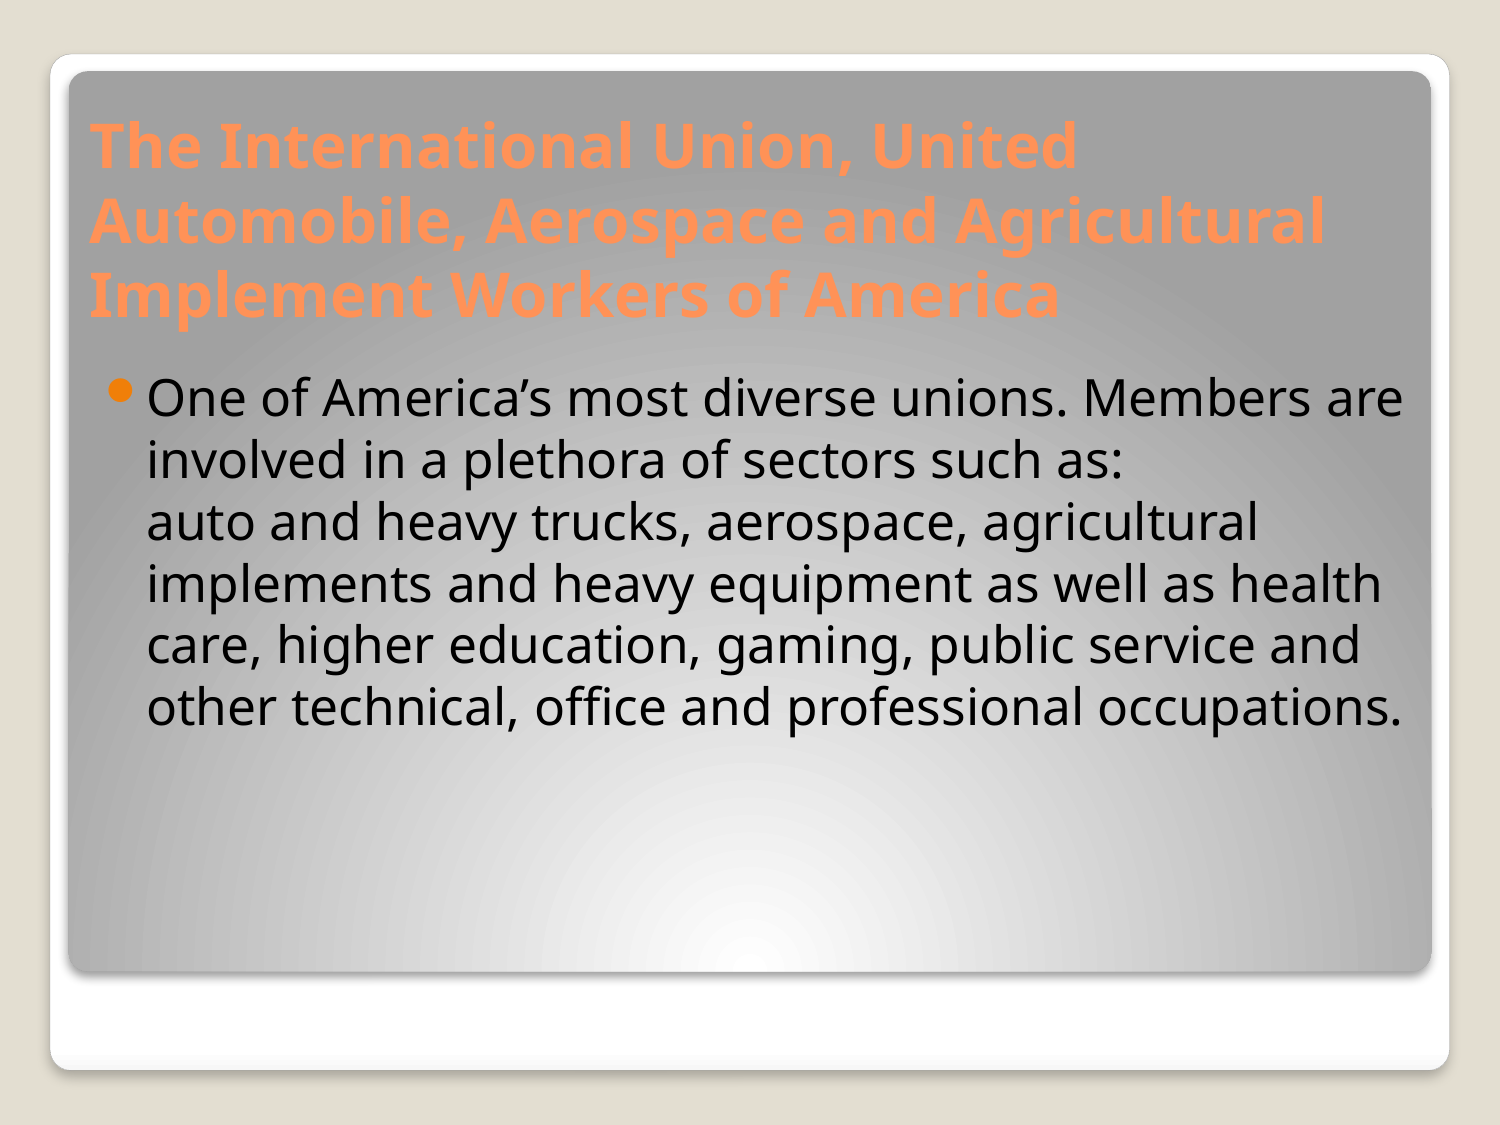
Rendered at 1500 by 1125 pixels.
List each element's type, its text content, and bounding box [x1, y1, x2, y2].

title The International Union, United Automobile, Aerospace and Agricultural Implement Workers of America [75, 45, 1425, 338]
list One of America’s most diverse unions. Members are involved in a plethora of sectors such as: auto and heavy trucks, aerospace, agricultural implements and heavy equipment as well as health care, higher education, gaming, public service and other technical, office and professional occupations. [75, 350, 1425, 1005]
